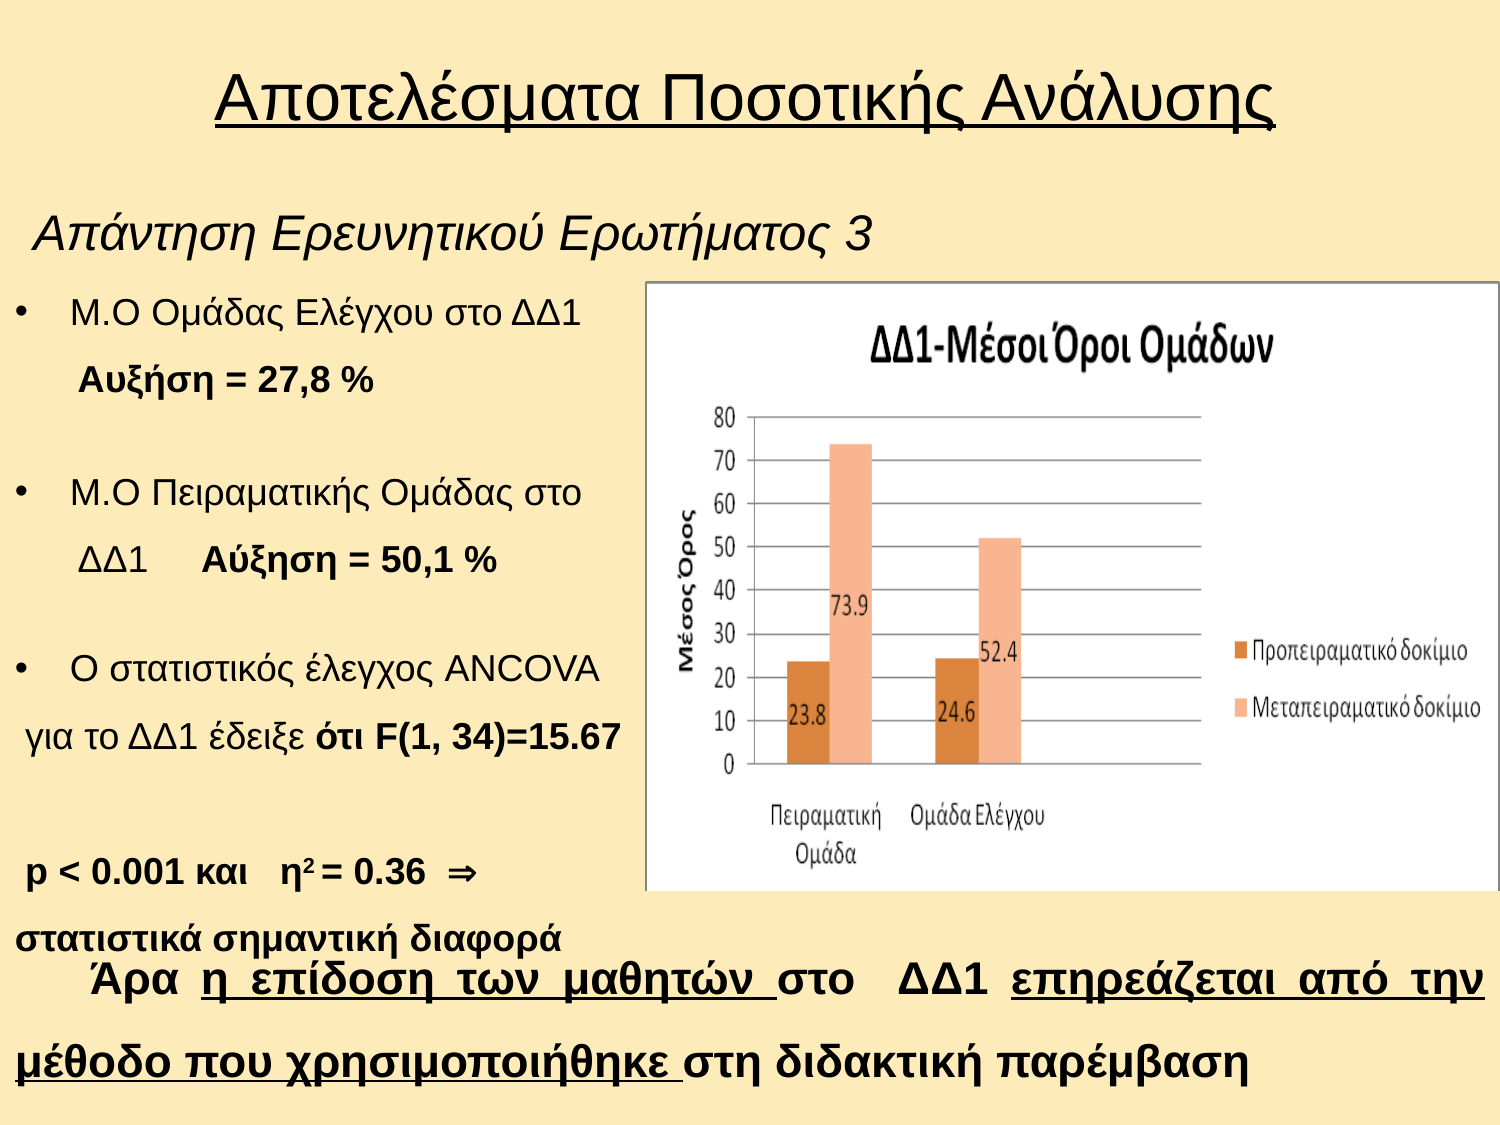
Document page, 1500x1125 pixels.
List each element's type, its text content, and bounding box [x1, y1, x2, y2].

text_box M.O Ομάδας Ελέγχου στο ΔΔ1 Aυξήση = 27,8 % M.O Πειραματικής Ομάδας στο ΔΔ1 Aύξηση = 50,1 % [0, 257, 680, 614]
picture [644, 280, 1500, 891]
text_box Αποτελέσματα Ποσοτικής Ανάλυσης [107, 46, 1383, 141]
text_box Άρα η επίδοση των μαθητών στο ΔΔ1 επηρεάζεται από την μέθοδο που χρησιμοποιήθηκε στη διδακτική παρέμβαση [0, 913, 1500, 1094]
text_box Ο στατιστικός έλεγχος ANCOVA για το ΔΔ1 έδειξε ότι F(1, 34)=15.67 p < 0.001 και η2 = 0.36  στατιστικά σημαντική διαφορά [0, 614, 645, 967]
text_box Απάντηση Ερευνητικού Ερωτήματος 3 [0, 163, 1383, 269]
